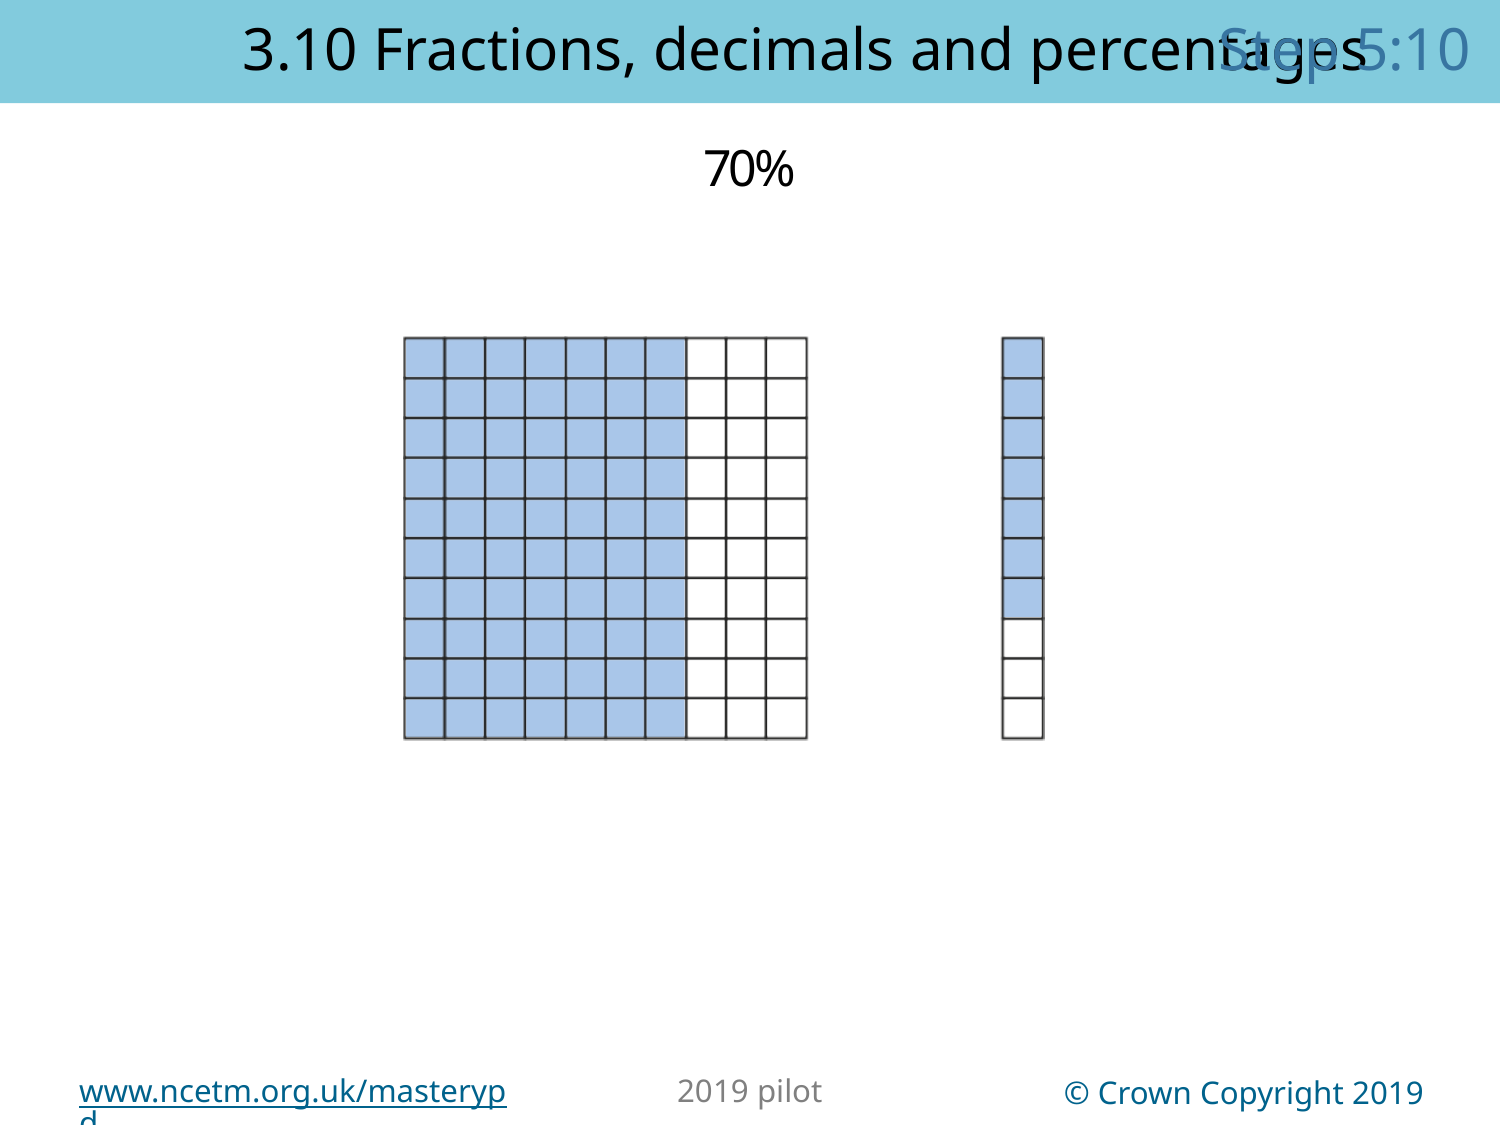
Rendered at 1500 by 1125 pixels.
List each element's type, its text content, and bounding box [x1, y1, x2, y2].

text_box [702, 146, 798, 193]
picture [403, 336, 1045, 741]
list Step 5:10 [0, 0, 1500, 104]
